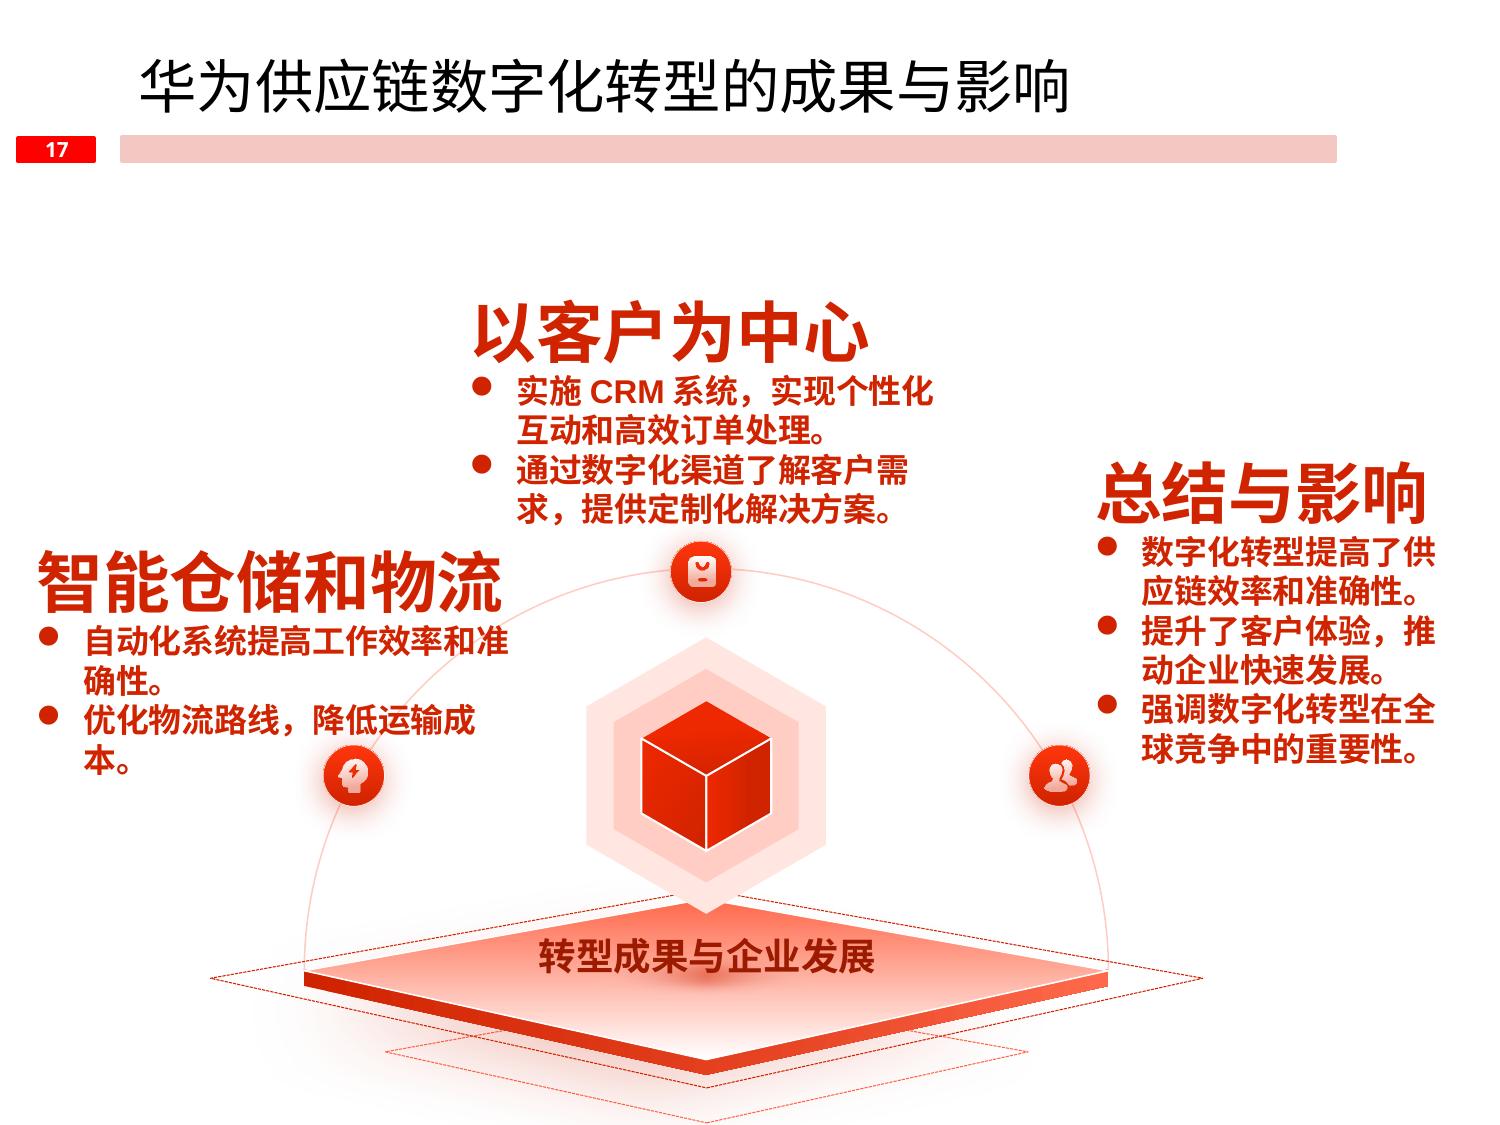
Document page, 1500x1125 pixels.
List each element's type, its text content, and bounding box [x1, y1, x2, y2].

text_box [17, 129, 97, 189]
text_box [304, 571, 1109, 961]
text_box [668, 539, 734, 605]
text_box 转型成果与企业发展 [406, 918, 1009, 993]
text_box [546, 896, 865, 918]
text_box [338, 758, 368, 793]
text_box 以客户为中心 实施CRM系统，实现个性化互动和高效订单处理。 通过数字化渠道了解客户需求，提供定制化解决方案。 [469, 442, 965, 529]
text_box 总结与影响 数字化转型提高了供应链效率和准确性。 提升了客户体验，推动企业快速发展。 强调数字化转型在全球竞争中的重要性。 [1095, 442, 1457, 768]
text_box [1044, 759, 1077, 792]
text_box 华为供应链数字化转型的成果与影响 [123, 42, 1232, 128]
text_box [210, 943, 1203, 1088]
text_box [1026, 742, 1093, 809]
text_box [688, 556, 716, 587]
text_box 智能仓储和物流 自动化系统提高工作效率和准确性。 优化物流路线，降低运输成本。 [36, 494, 527, 819]
text_box [642, 701, 771, 775]
text_box [584, 635, 829, 916]
text_box [706, 738, 772, 851]
text_box [938, 1042, 1029, 1072]
text_box [611, 666, 801, 885]
text_box [641, 738, 706, 851]
